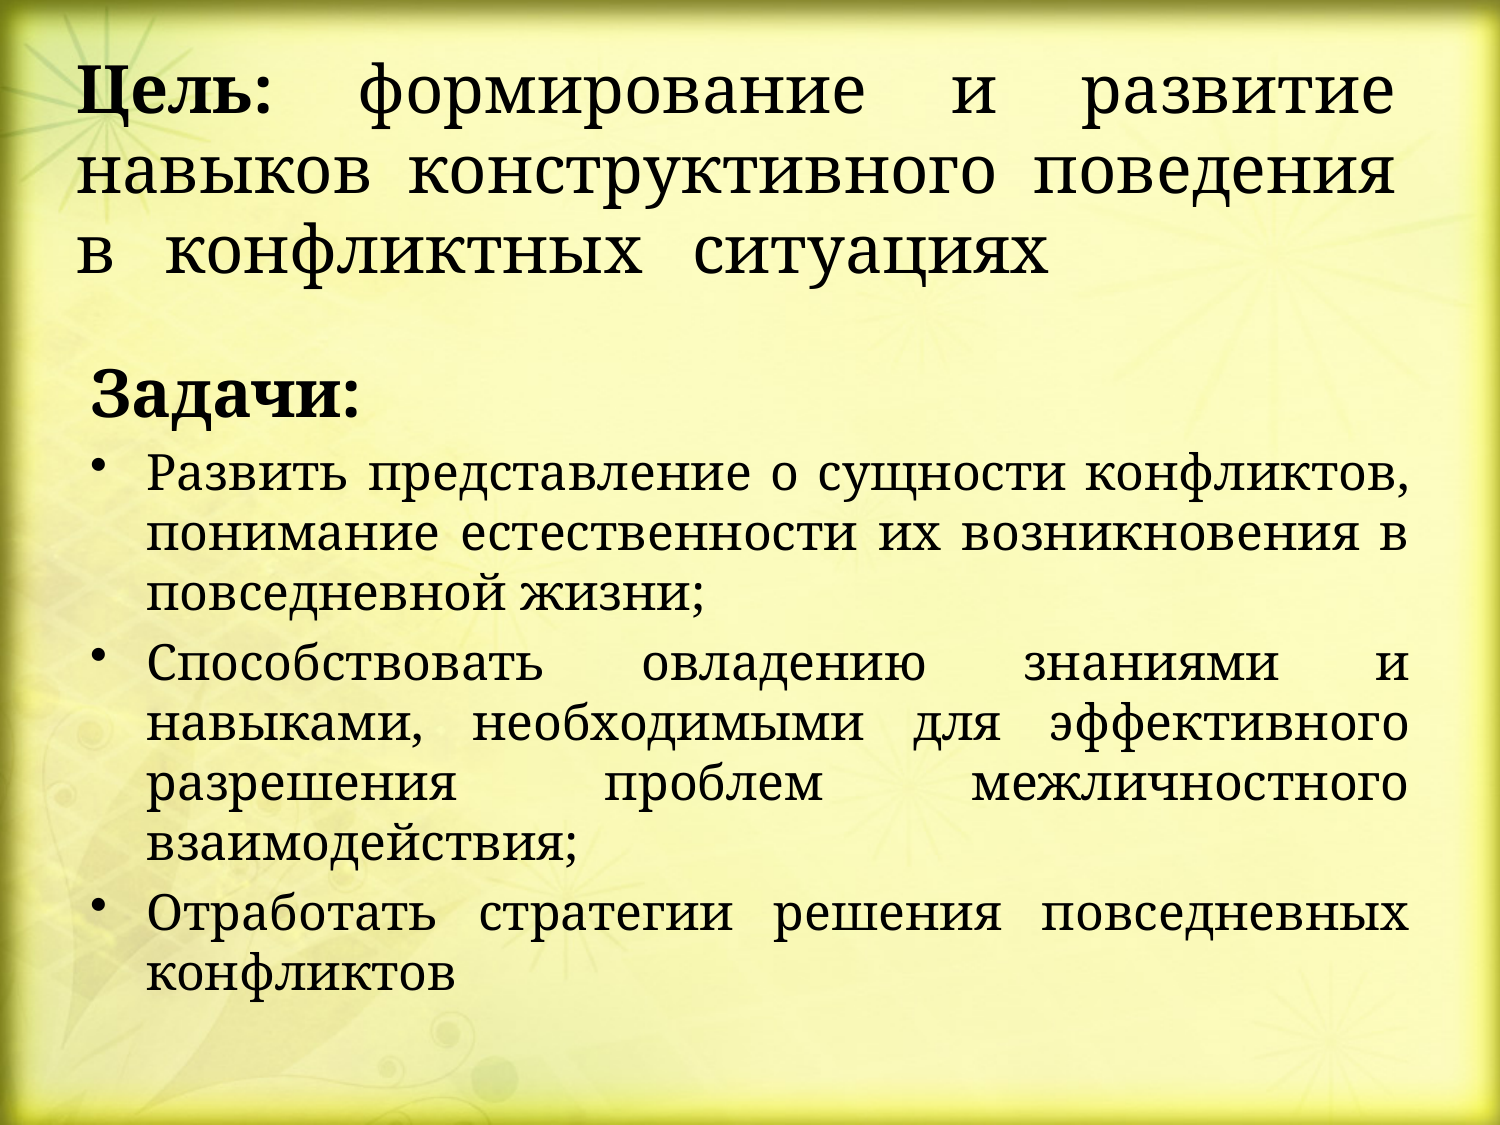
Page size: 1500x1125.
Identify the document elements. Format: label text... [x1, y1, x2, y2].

picture [0, 0, 1500, 1125]
list Задачи: Развить представление о сущности конфликтов, понимание естественности их возникновения в повседневной жизни; Способствовать овладению знаниями и навыками, необходимыми для эффективного разрешения проблем межличностного взаимодействия; Отработать стратегии решения повседневных конфликтов [74, 342, 1426, 1006]
title Цель: формирование и развитие навыков конструктивного поведения в конфликтных ситуациях [61, 58, 1412, 385]
